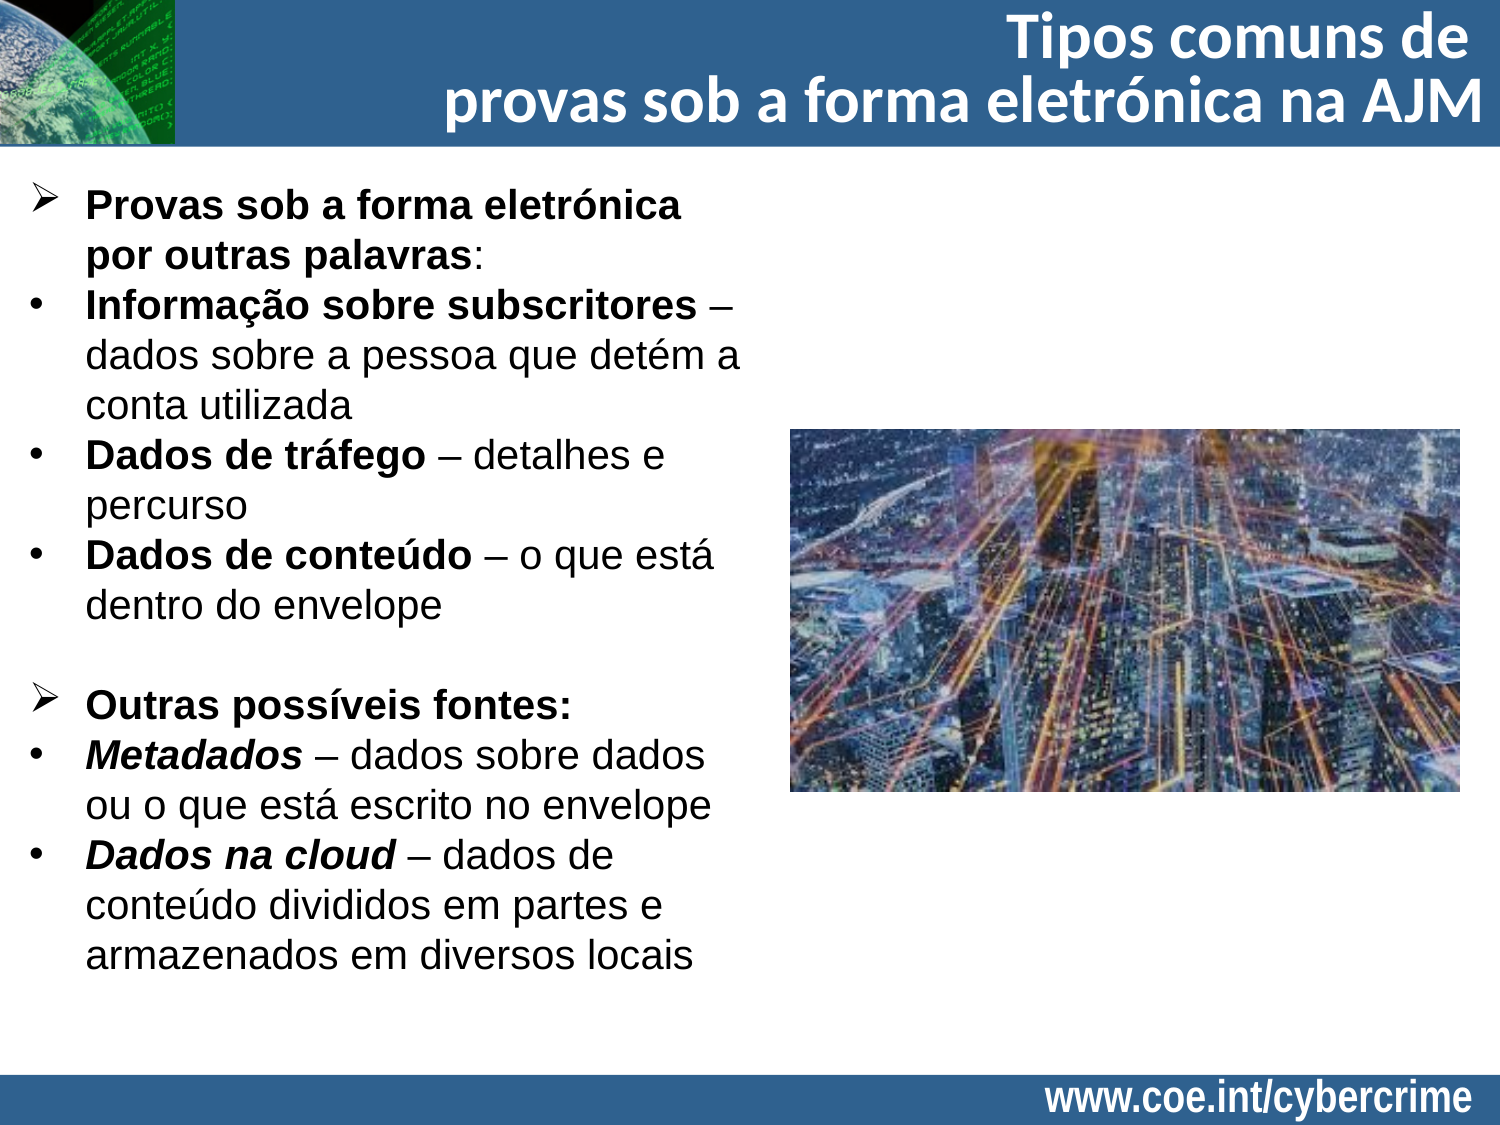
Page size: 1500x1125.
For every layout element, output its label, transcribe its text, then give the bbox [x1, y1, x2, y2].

text_box [0, 1073, 1030, 1125]
text_box Tipos comuns de provas sob a forma eletrónica na AJM [177, 0, 1500, 149]
text_box Provas sob a forma eletrónica por outras palavras: Informação sobre subscritores – dados sobre a pessoa que detém a conta utilizada Dados de tráfego – detalhes e percurso Dados de conteúdo – o que está dentro do envelope Outras possíveis fontes: Metadados – dados sobre dados ou o que está escrito no envelope Dados na cloud – dados de conteúdo divididos em partes e armazenados em diversos locais [14, 170, 765, 986]
text_box www.coe.int/cybercrime [1030, 1059, 1500, 1125]
picture [790, 429, 1460, 792]
picture [0, 0, 175, 144]
